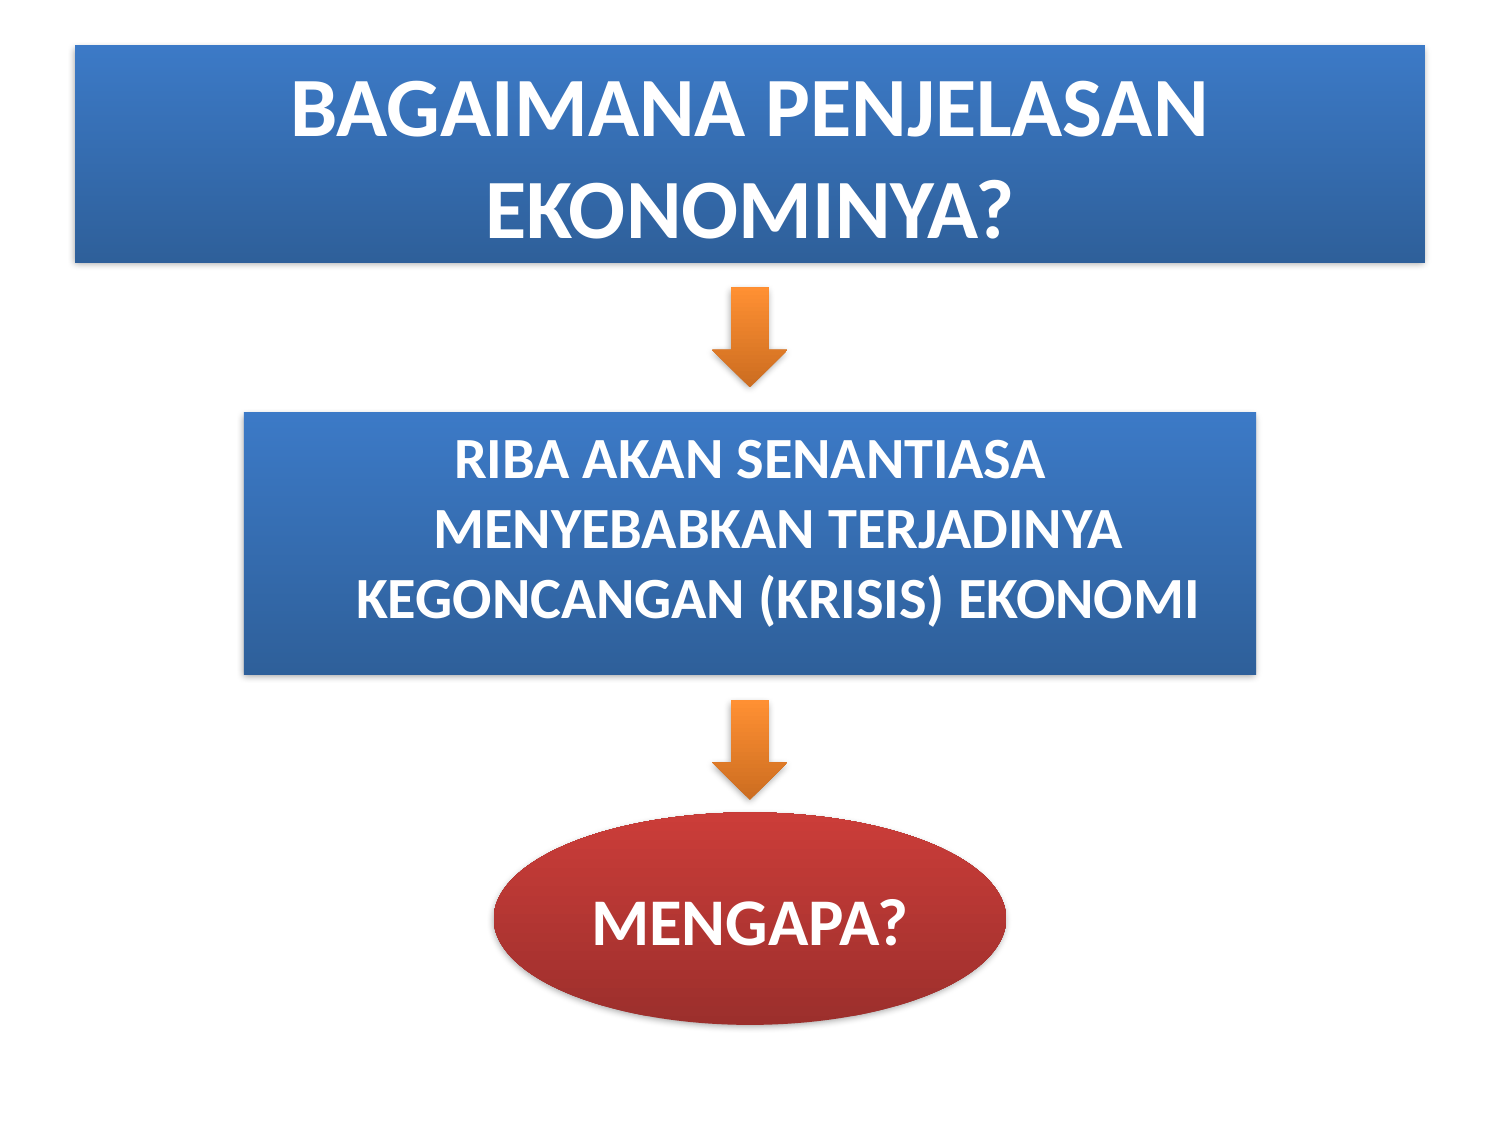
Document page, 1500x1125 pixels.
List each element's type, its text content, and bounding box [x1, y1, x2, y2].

text_box [712, 287, 788, 388]
title BAGAIMANA PENJELASAN EKONOMINYA? [75, 45, 1425, 263]
text_box MENGAPA? [493, 812, 1007, 1025]
list RIBA AKAN SENANTIASA MENYEBABKAN TERJADINYA KEGONCANGAN (KRISIS) EKONOMI [243, 412, 1257, 675]
text_box [712, 699, 788, 800]
